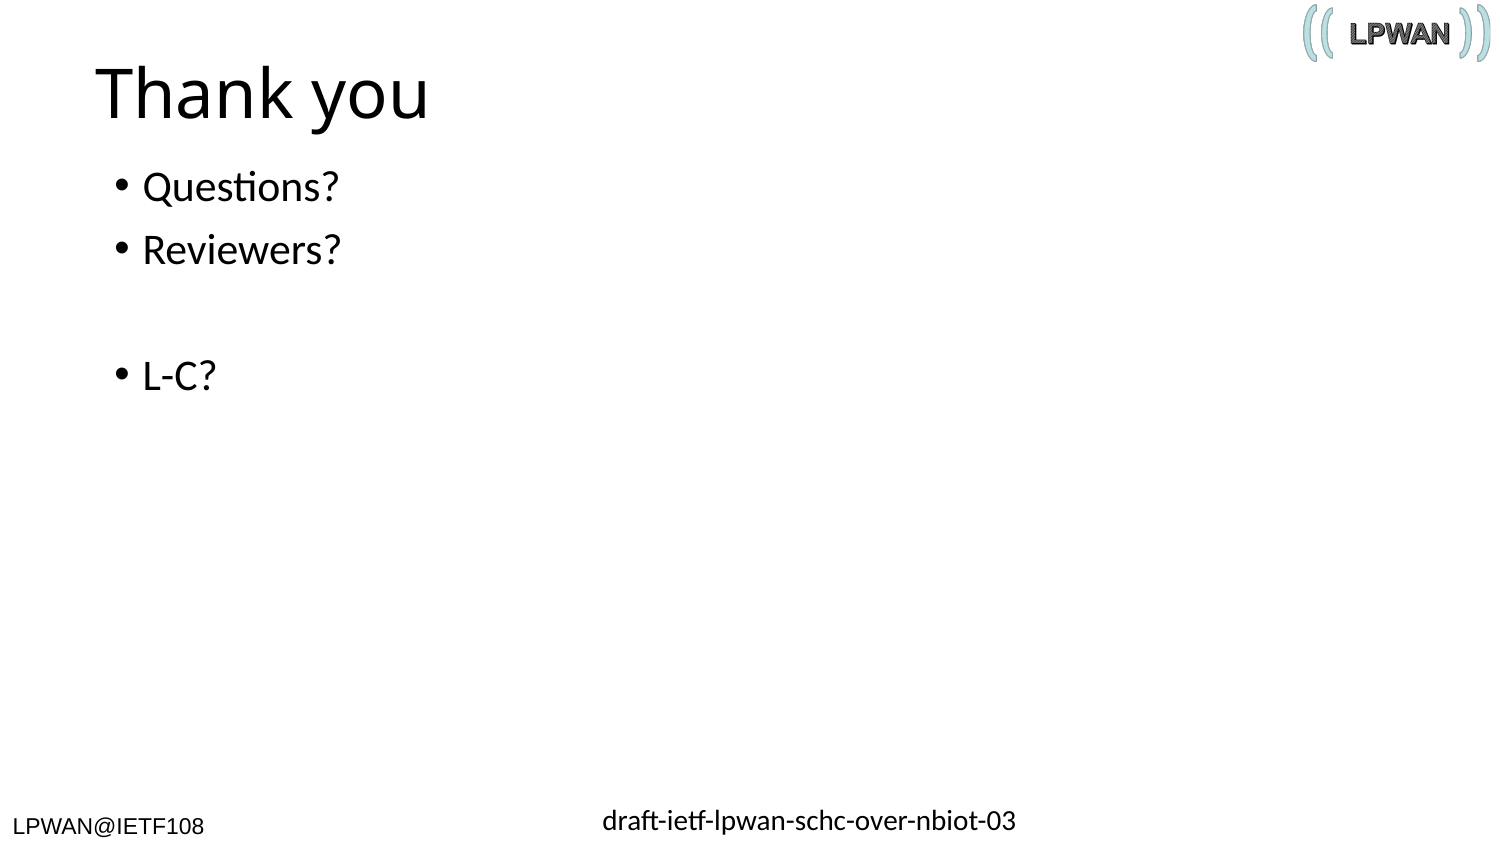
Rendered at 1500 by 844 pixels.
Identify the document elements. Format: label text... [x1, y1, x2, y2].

picture [1303, 4, 1491, 62]
list Questions? Reviewers? L-C? [103, 157, 1397, 760]
title Thank you [84, 14, 1378, 178]
text_box draft-ietf-lpwan-schc-over-nbiot-03 [587, 793, 1032, 844]
